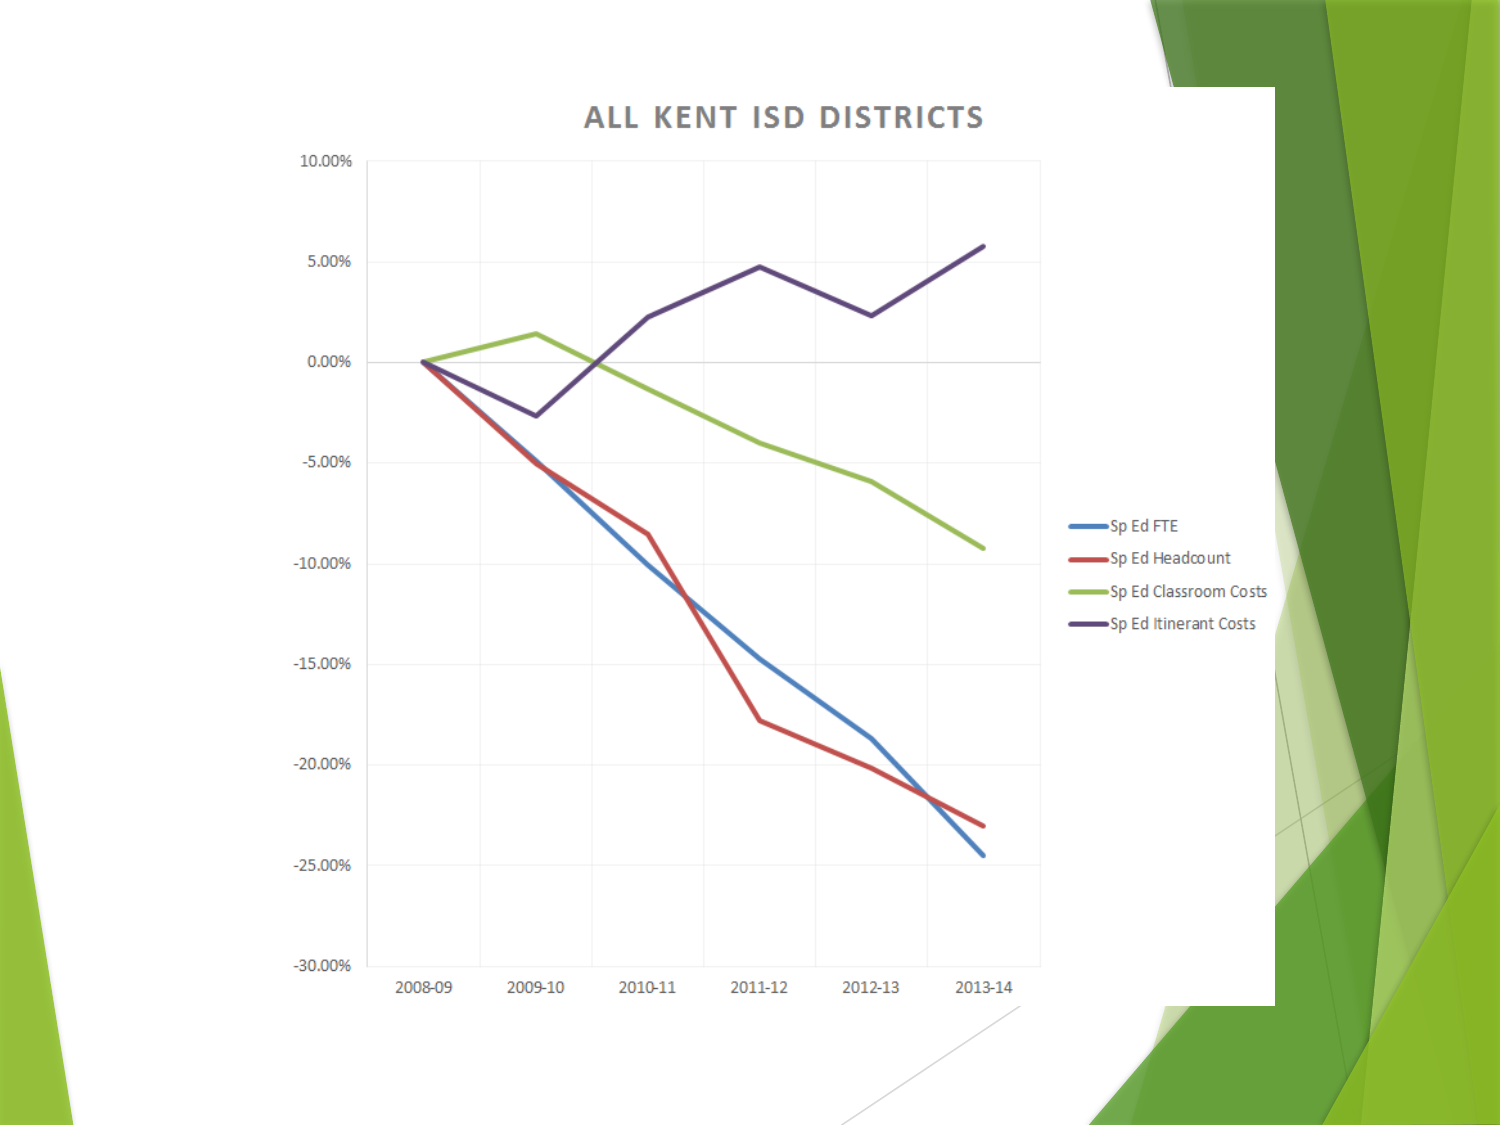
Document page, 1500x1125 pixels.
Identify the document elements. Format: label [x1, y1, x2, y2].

picture [286, 86, 1276, 1006]
